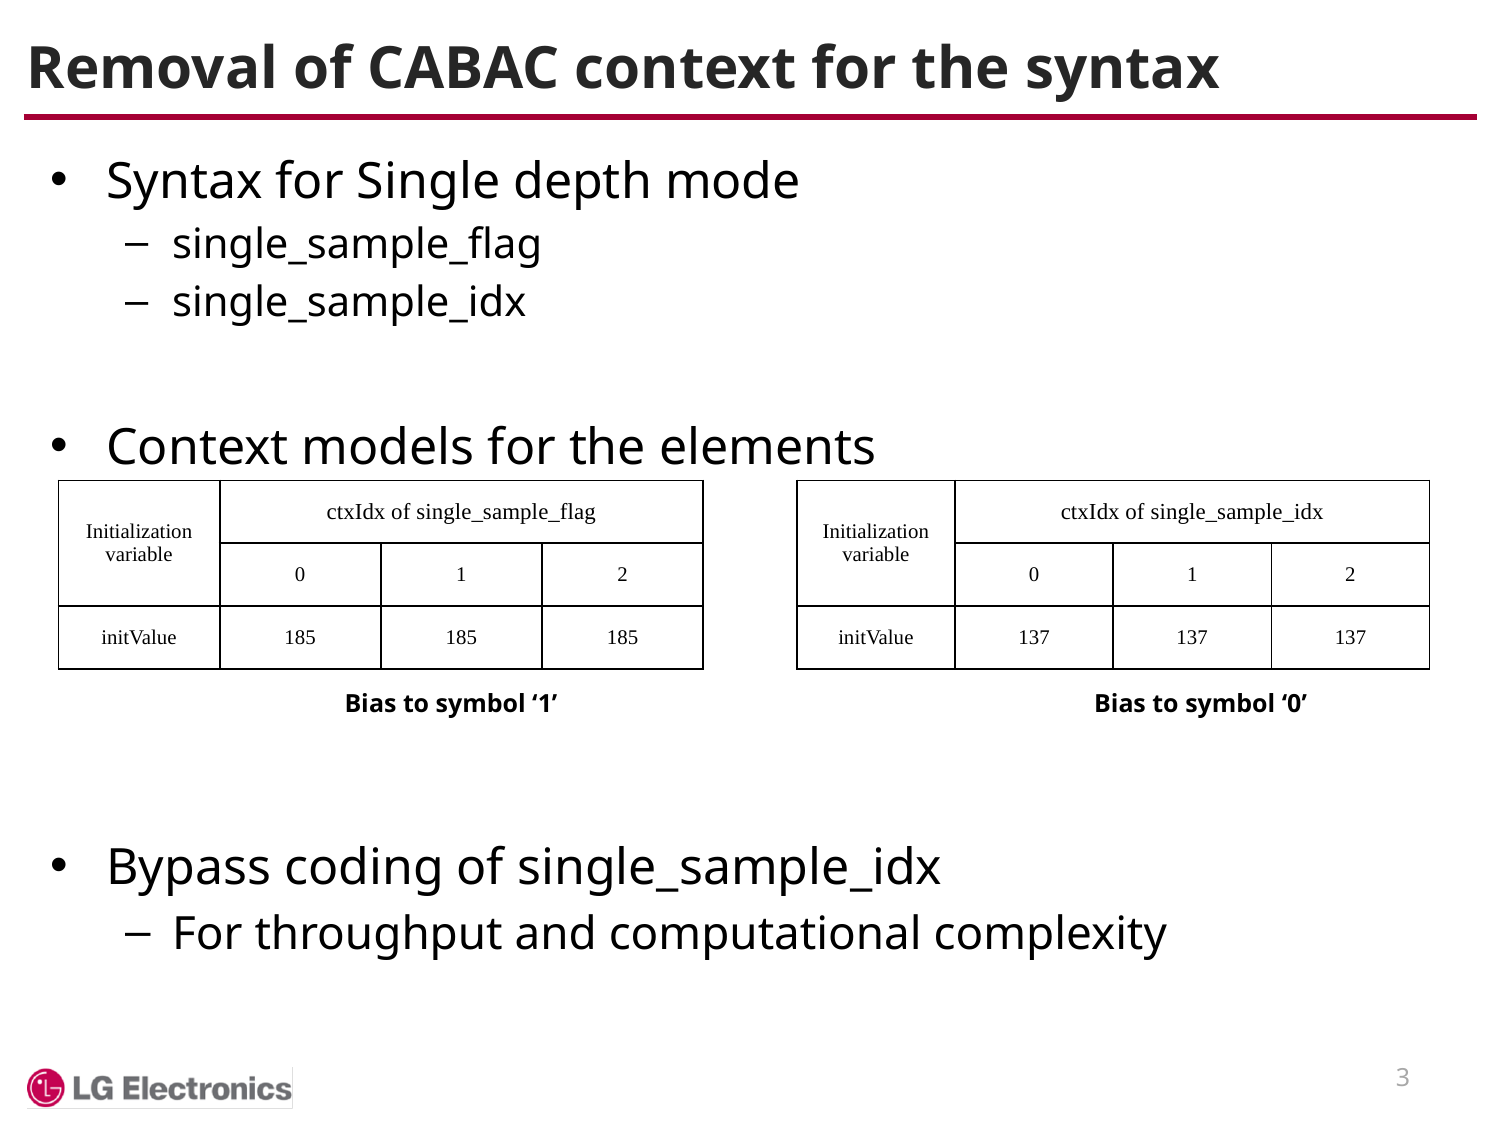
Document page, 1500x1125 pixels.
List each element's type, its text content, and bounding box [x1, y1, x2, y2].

table_cell 1 [382, 544, 541, 605]
table_header Initialization variable [798, 481, 954, 605]
table_cell initValue [798, 607, 954, 668]
table_cell 1 [1114, 544, 1271, 605]
table_header Initialization variable [59, 481, 219, 605]
list Syntax for Single depth mode single_sample_flag single_sample_idx Context models for the elements Bypass coding of single_sample_idx For throughput and computational complexity [35, 140, 1465, 1043]
table_header ctxIdx of single_sample_idx [956, 481, 1429, 542]
slide_number 3 [1074, 1054, 1425, 1103]
text_box Bias to symbol ‘1’ [329, 679, 573, 725]
table_cell 185 [221, 607, 380, 668]
table_cell 185 [382, 607, 541, 668]
table_cell initValue [59, 607, 219, 668]
table_cell 137 [1114, 607, 1271, 668]
title Removal of CABAC context for the syntax [11, 23, 1465, 108]
table_cell 2 [543, 544, 702, 605]
table_cell 2 [1272, 544, 1429, 605]
table_cell 0 [956, 544, 1112, 605]
table_cell 137 [1272, 607, 1429, 668]
table_header ctxIdx of single_sample_flag [221, 481, 702, 542]
picture [26, 1066, 293, 1109]
table_cell 0 [221, 544, 380, 605]
table_cell 137 [956, 607, 1112, 668]
table_cell 185 [543, 607, 702, 668]
text_box Bias to symbol ‘0’ [1079, 679, 1323, 725]
